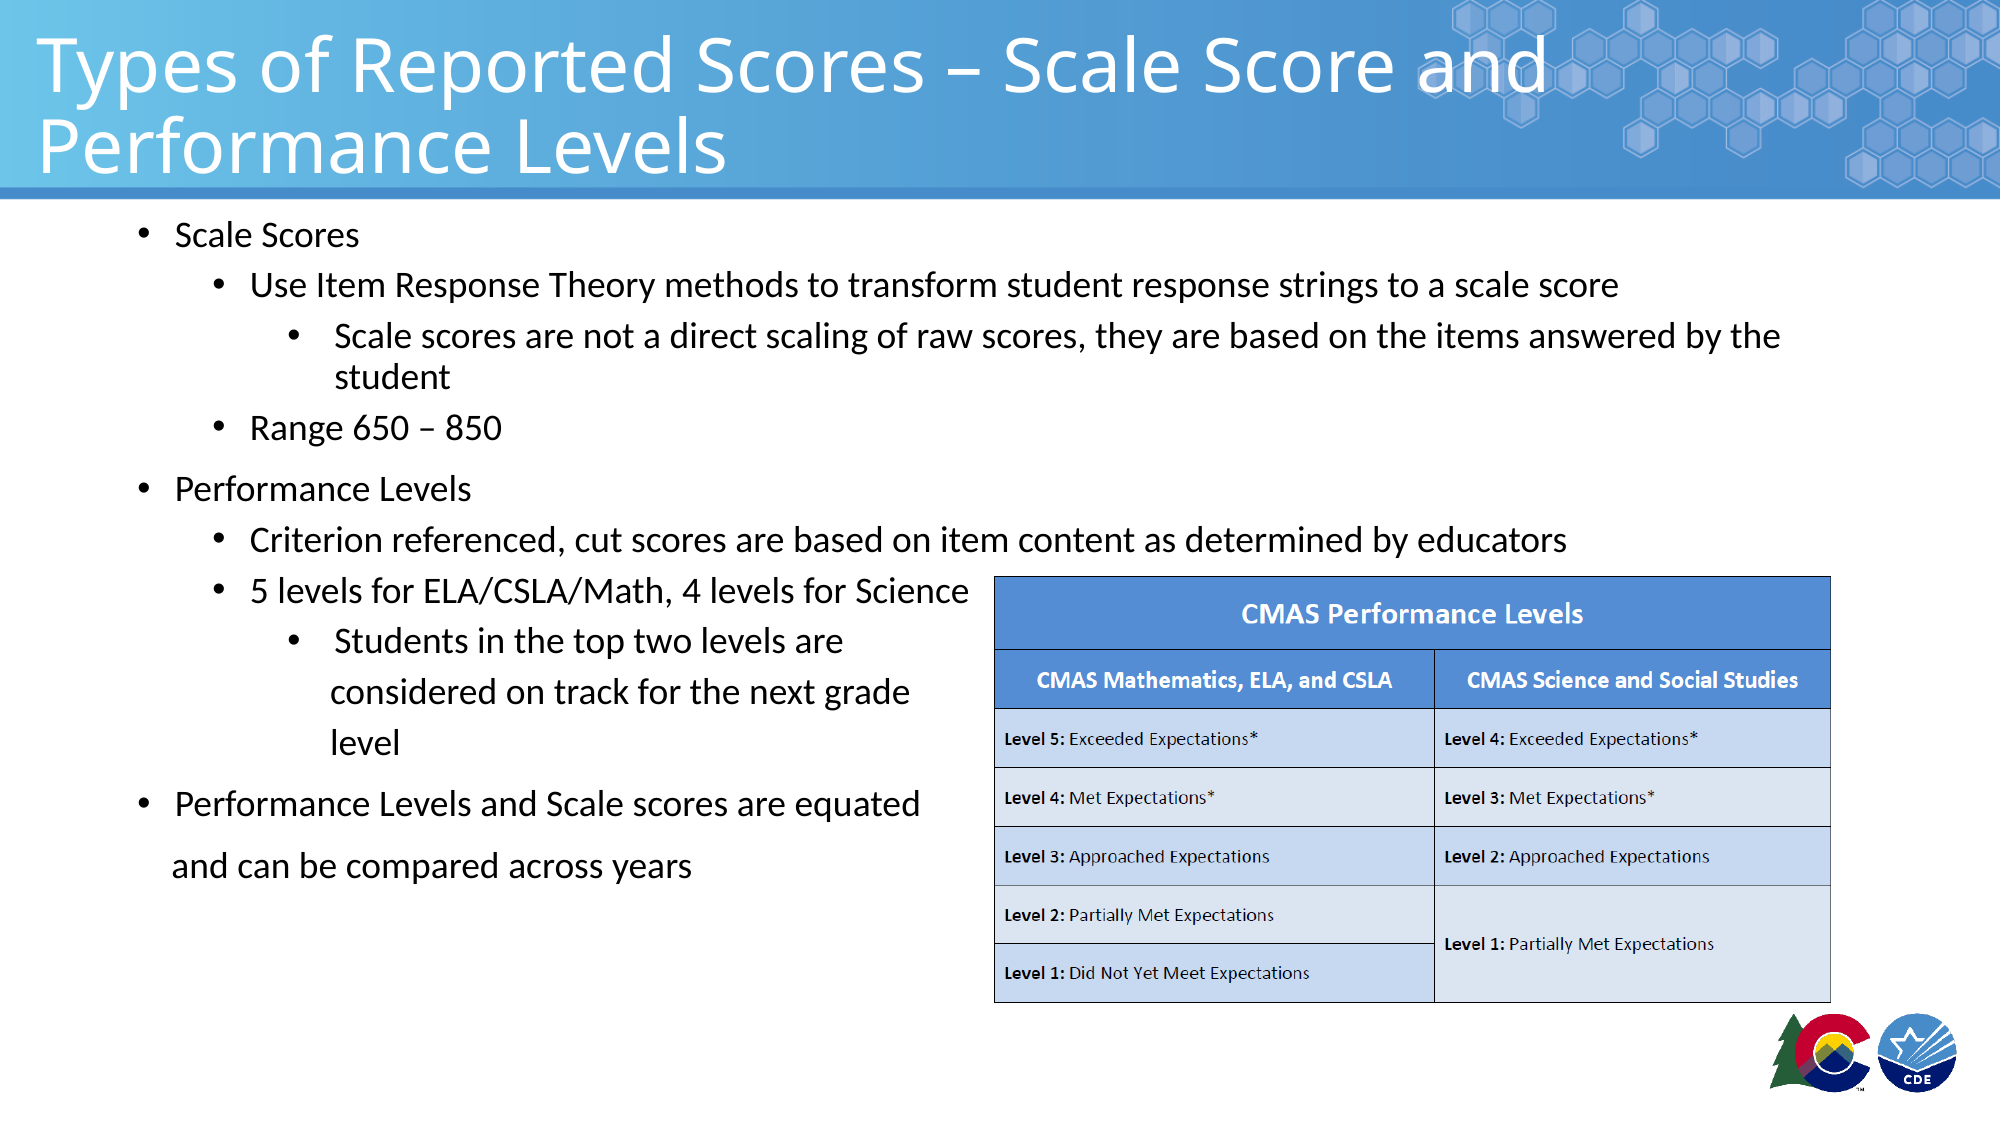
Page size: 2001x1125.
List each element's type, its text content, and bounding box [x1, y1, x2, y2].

picture [0, 0, 2000, 200]
picture [985, 567, 1841, 1011]
title Types of Reported Scores – Scale Score and Performance Levels [36, 27, 1964, 176]
picture [1768, 1012, 1957, 1093]
list Scale Scores Use Item Response Theory methods to transform student response strings to a scale score Scale scores are not a direct scaling of raw scores, they are based on the items answered by the student Range 650 – 850 Performance Levels Criterion referenced, cut scores are based on item content as determined by educators 5 levels for ELA/CSLA/Math, 4 levels for Science Students in the top two levels are considered on track for the next grade level Performance Levels and Scale scores are equated and can be compared across years [137, 214, 1863, 929]
